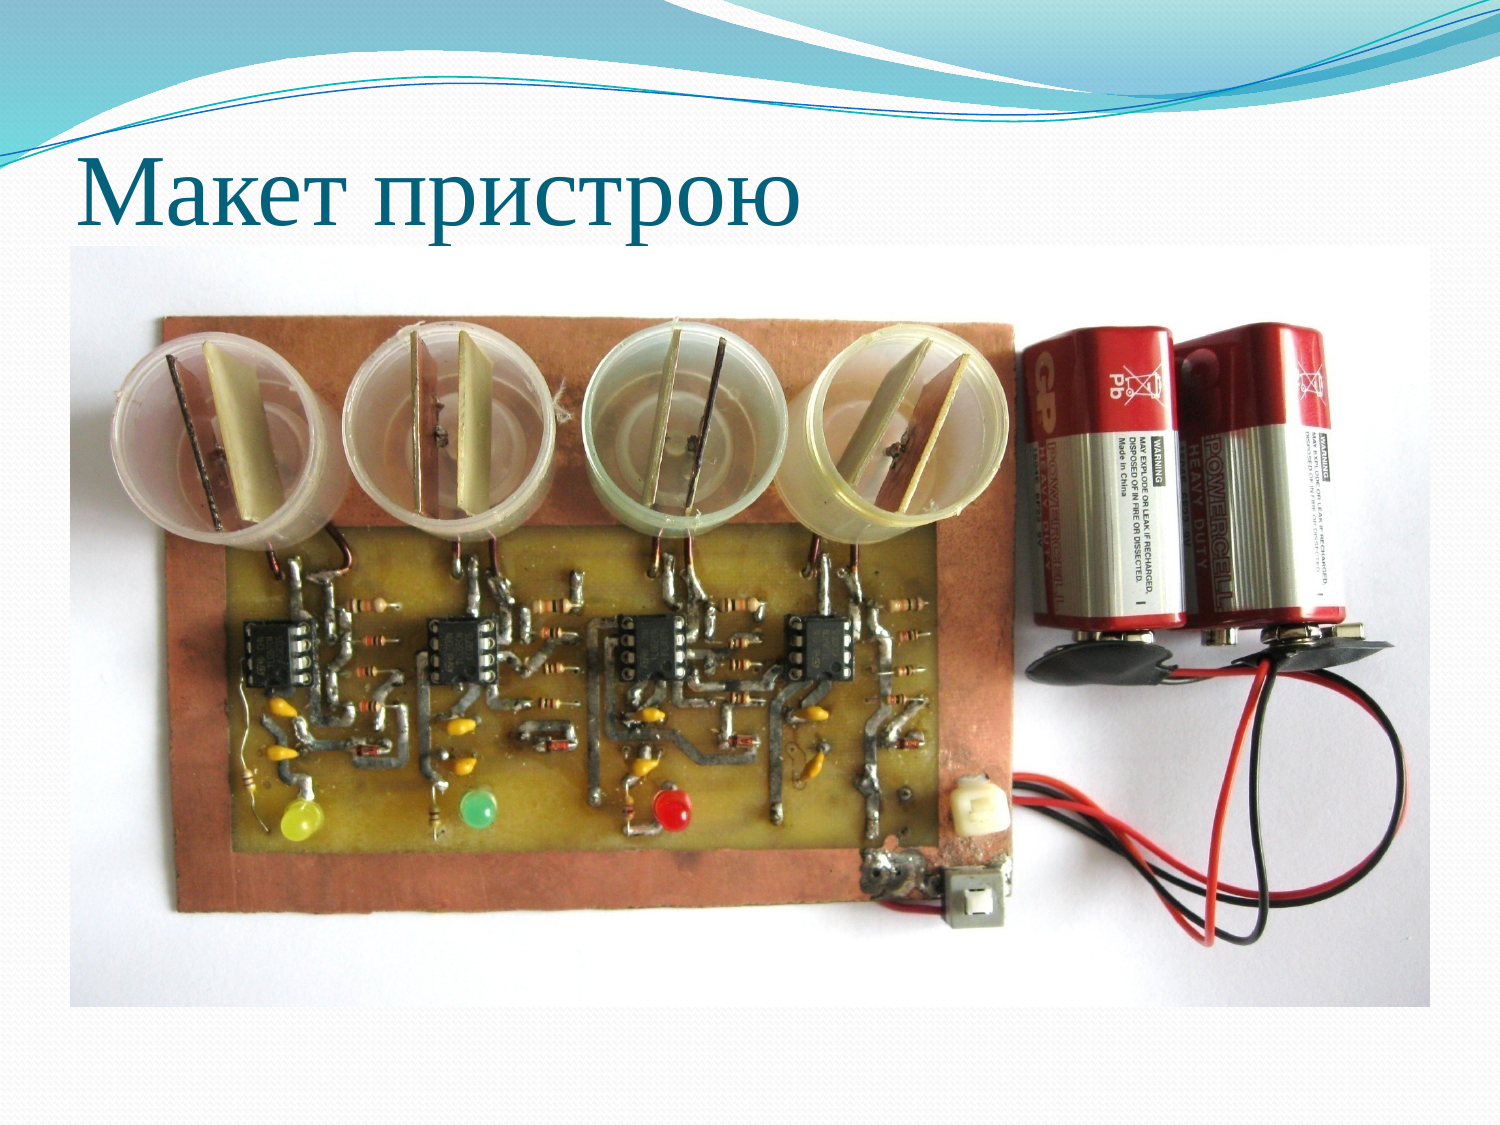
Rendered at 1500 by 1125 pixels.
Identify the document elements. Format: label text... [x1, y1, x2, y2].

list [70, 245, 1430, 1007]
title Макет пристрою [75, 115, 1425, 245]
